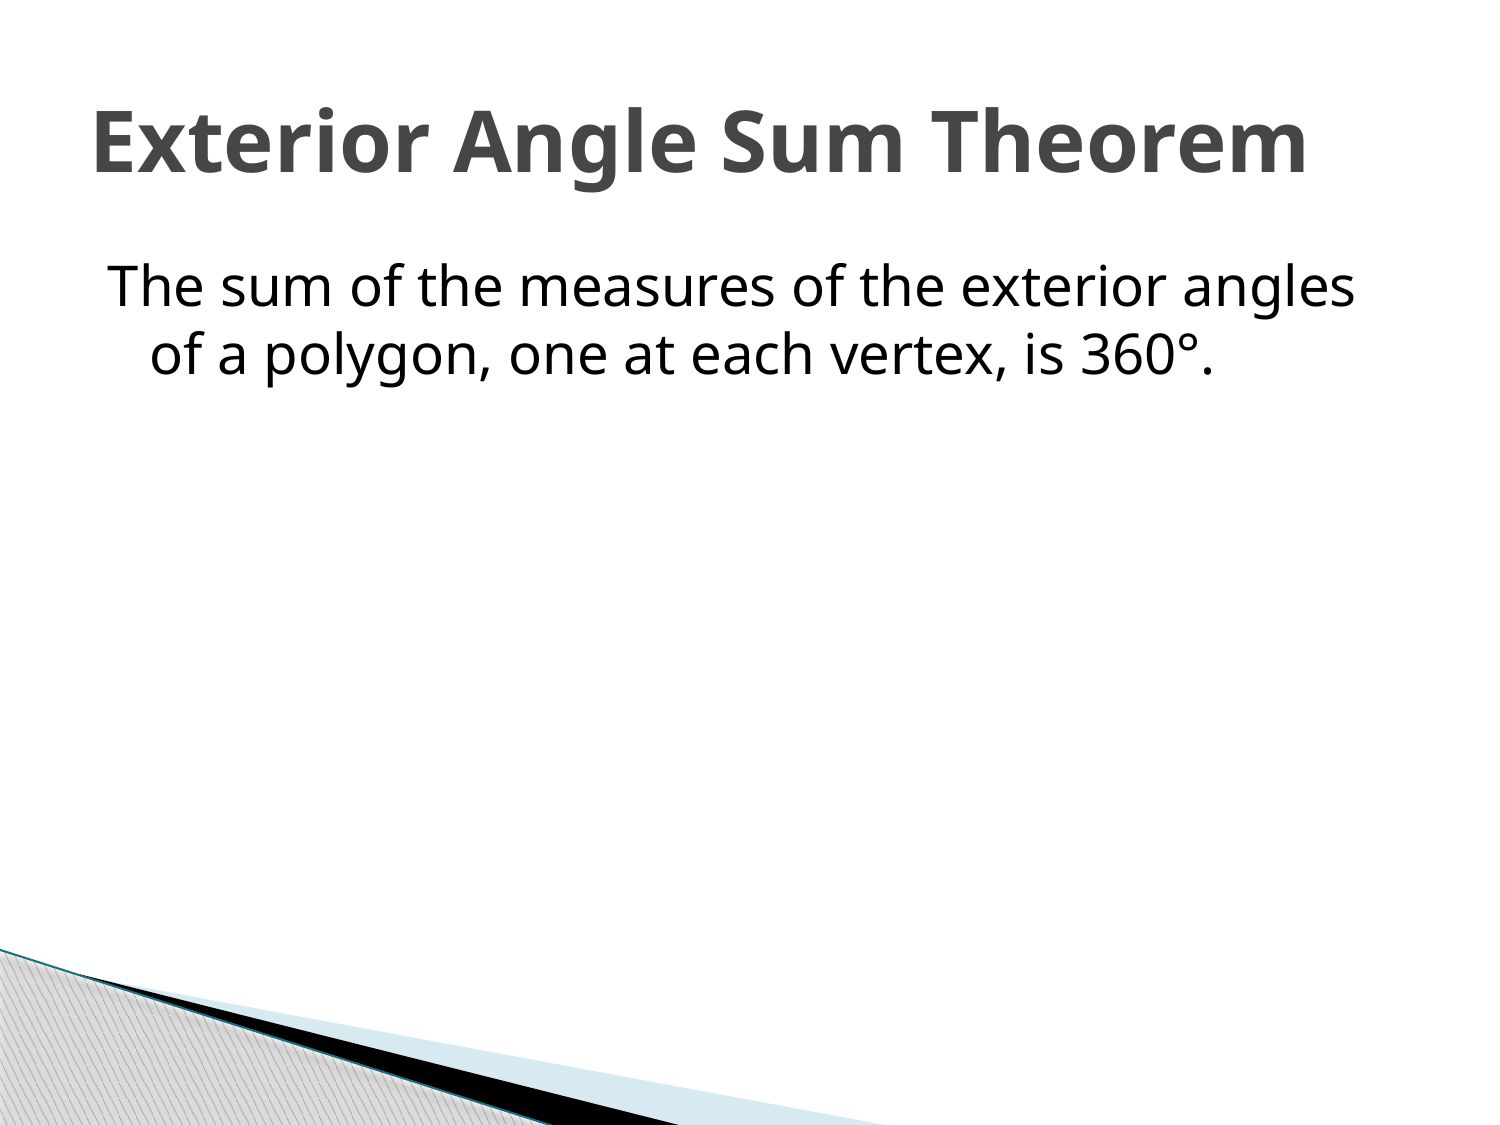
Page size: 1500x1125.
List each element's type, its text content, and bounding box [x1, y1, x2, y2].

list The sum of the measures of the exterior angles of a polygon, one at each vertex, is 360°. [75, 243, 1425, 986]
title Exterior Angle Sum Theorem [75, 45, 1425, 233]
